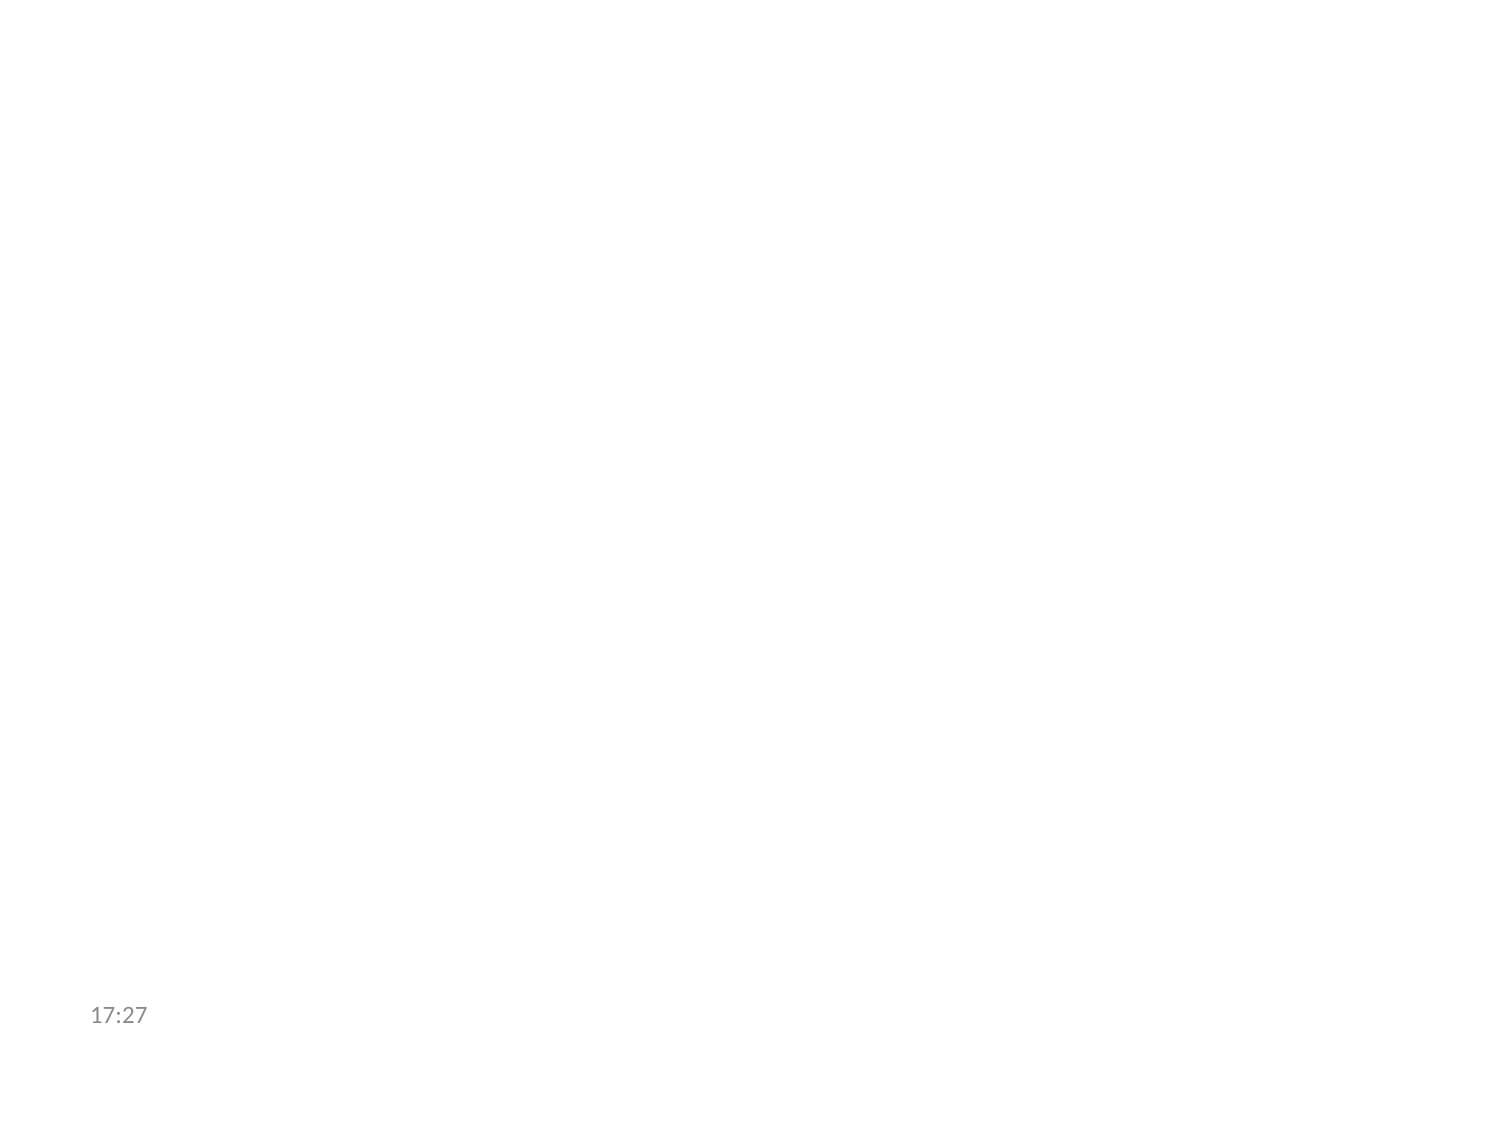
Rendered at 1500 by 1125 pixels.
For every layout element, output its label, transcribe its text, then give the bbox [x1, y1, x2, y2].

text_box 15:35 [75, 983, 425, 1044]
